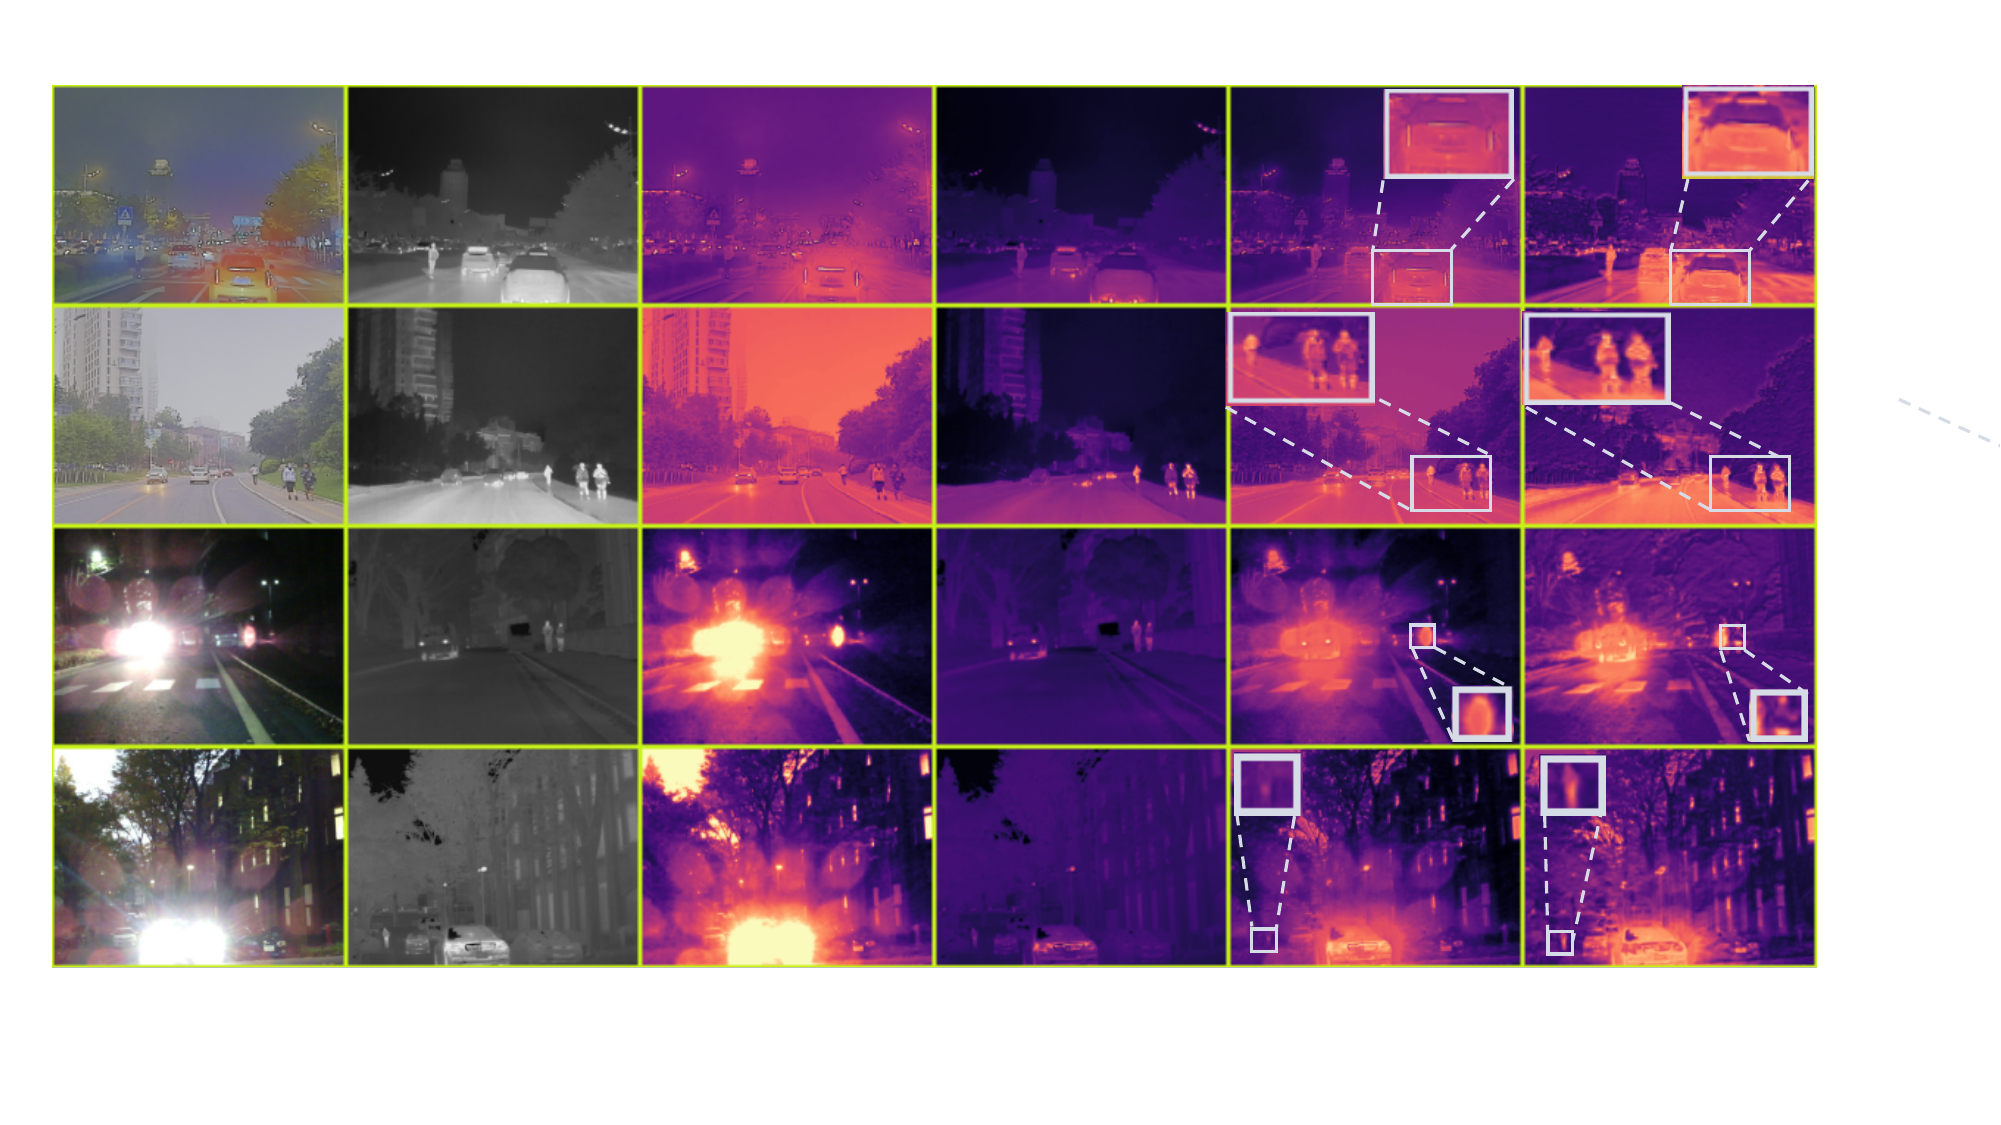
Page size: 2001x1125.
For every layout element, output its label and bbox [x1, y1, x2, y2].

text_box [1434, 647, 1513, 689]
text_box [1744, 649, 1808, 695]
picture [52, 85, 1817, 969]
text_box [1451, 179, 1514, 250]
text_box [1572, 804, 1603, 943]
text_box [1526, 407, 1713, 511]
text_box [1372, 180, 1384, 251]
text_box [1670, 402, 1779, 457]
text_box [1225, 407, 1413, 511]
text_box [1749, 180, 1809, 251]
text_box [1898, 399, 2000, 454]
text_box [1720, 650, 1750, 741]
text_box [1544, 815, 1548, 943]
text_box [1670, 179, 1688, 251]
text_box [1276, 816, 1295, 929]
text_box [1236, 812, 1252, 927]
text_box [1379, 399, 1488, 454]
text_box [1411, 647, 1454, 741]
